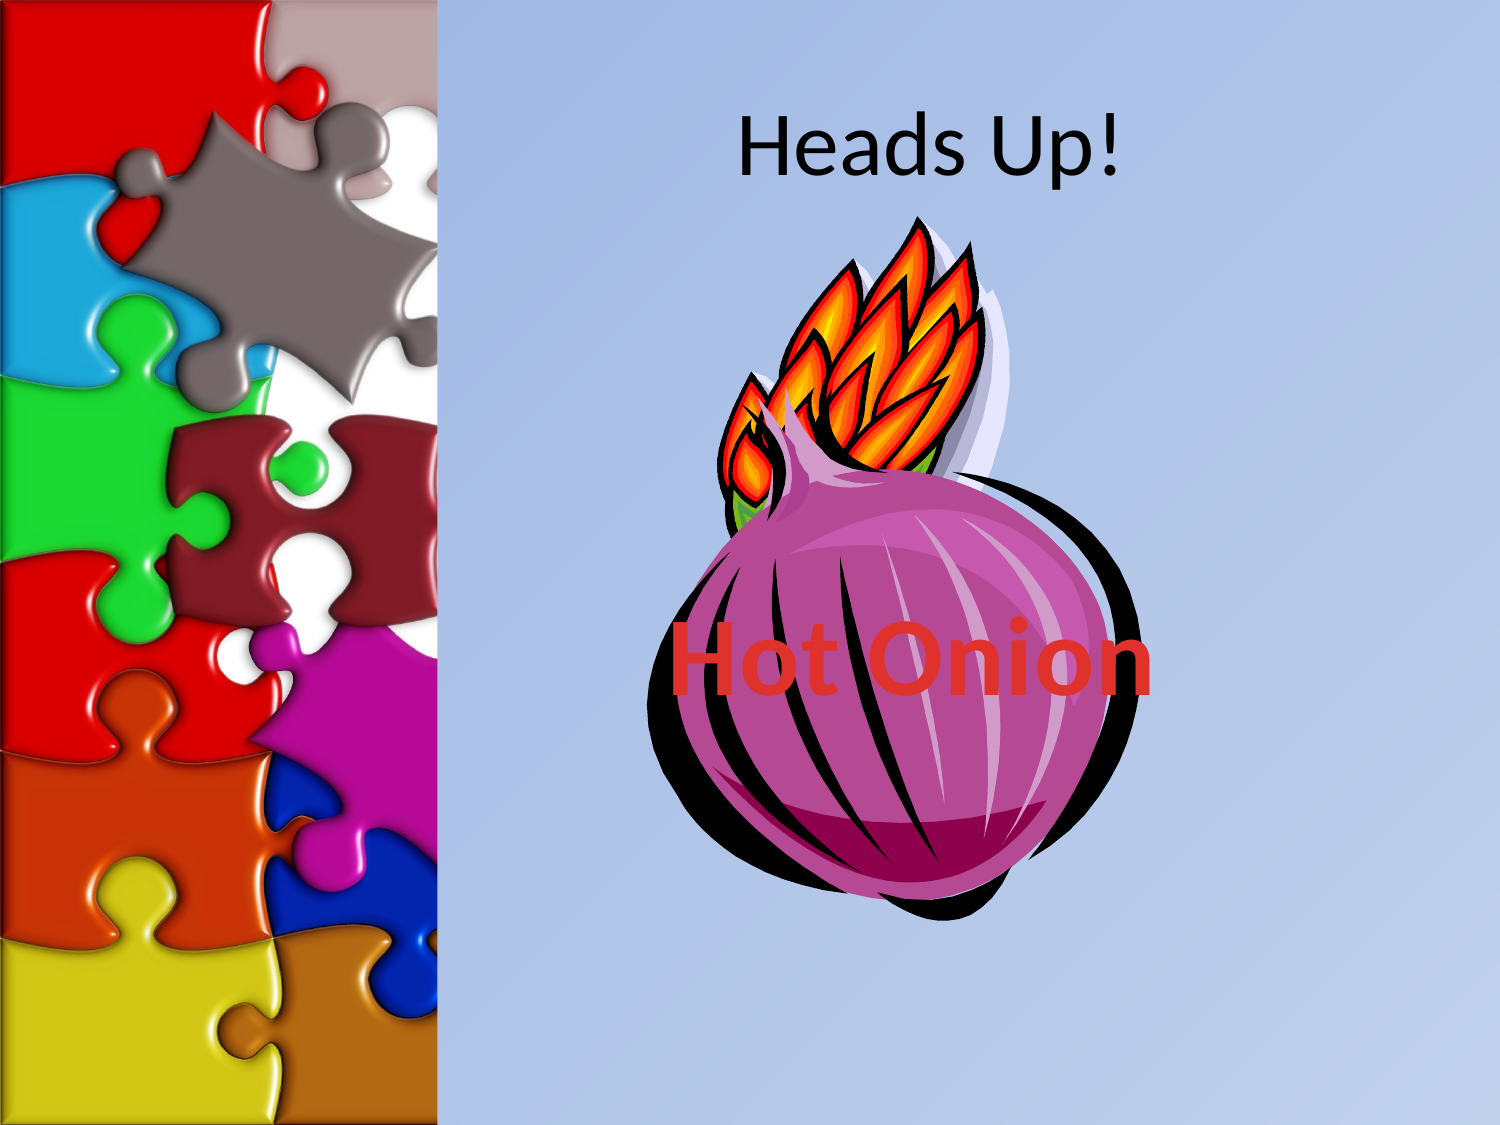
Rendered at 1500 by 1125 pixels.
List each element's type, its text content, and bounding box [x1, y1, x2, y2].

title Heads Up! [437, 45, 1425, 233]
picture [0, 0, 438, 1125]
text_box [612, 279, 1230, 1016]
